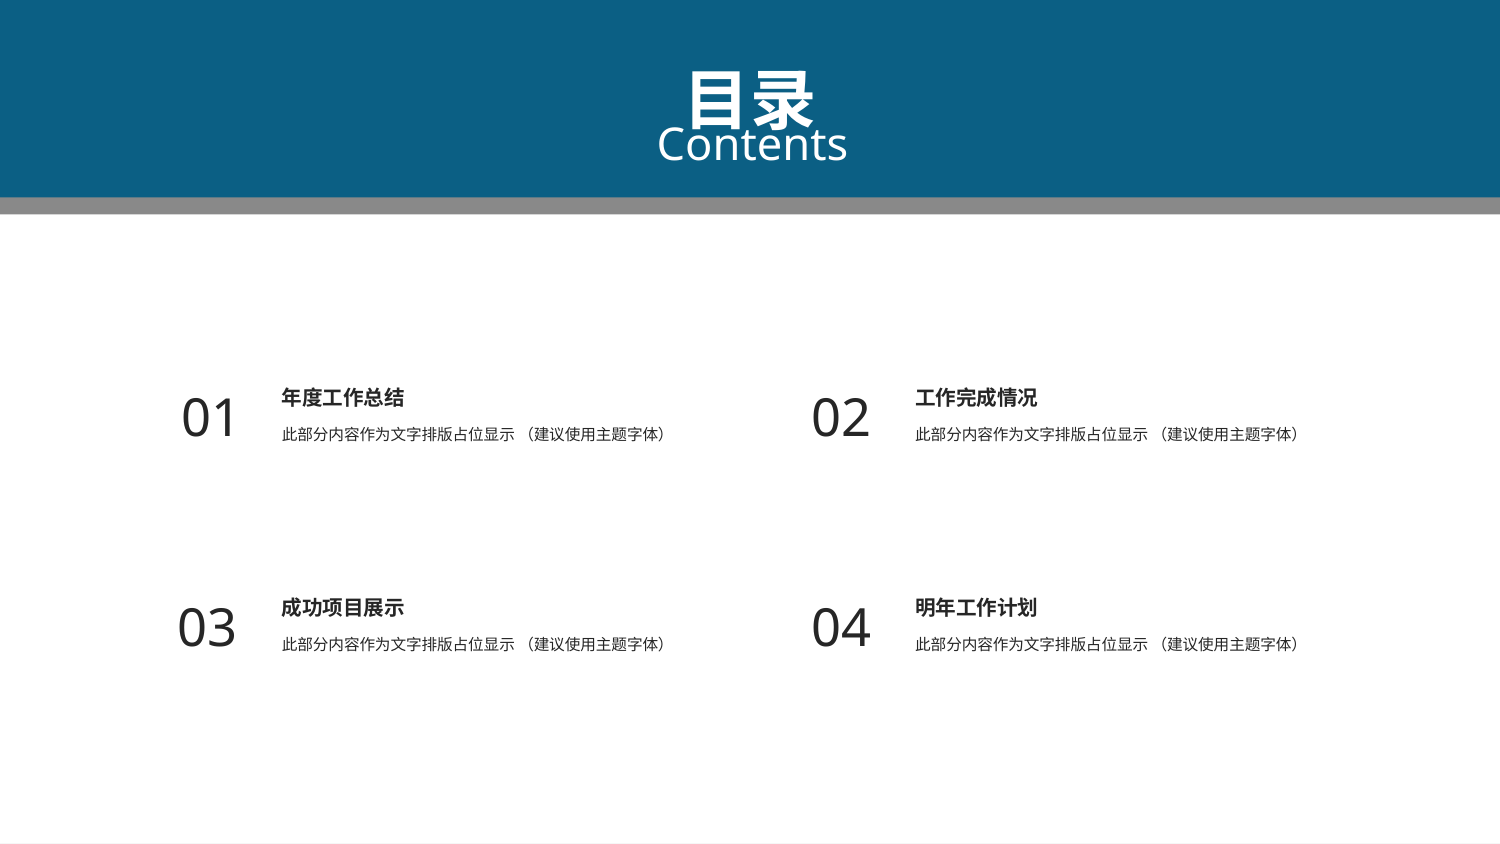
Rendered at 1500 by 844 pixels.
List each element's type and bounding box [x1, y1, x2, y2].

text_box [166, 372, 711, 460]
text_box [639, 40, 864, 174]
text_box [0, 0, 1500, 199]
text_box [796, 582, 1344, 670]
text_box [796, 372, 1344, 460]
text_box [161, 582, 711, 670]
text_box [0, 199, 1500, 216]
